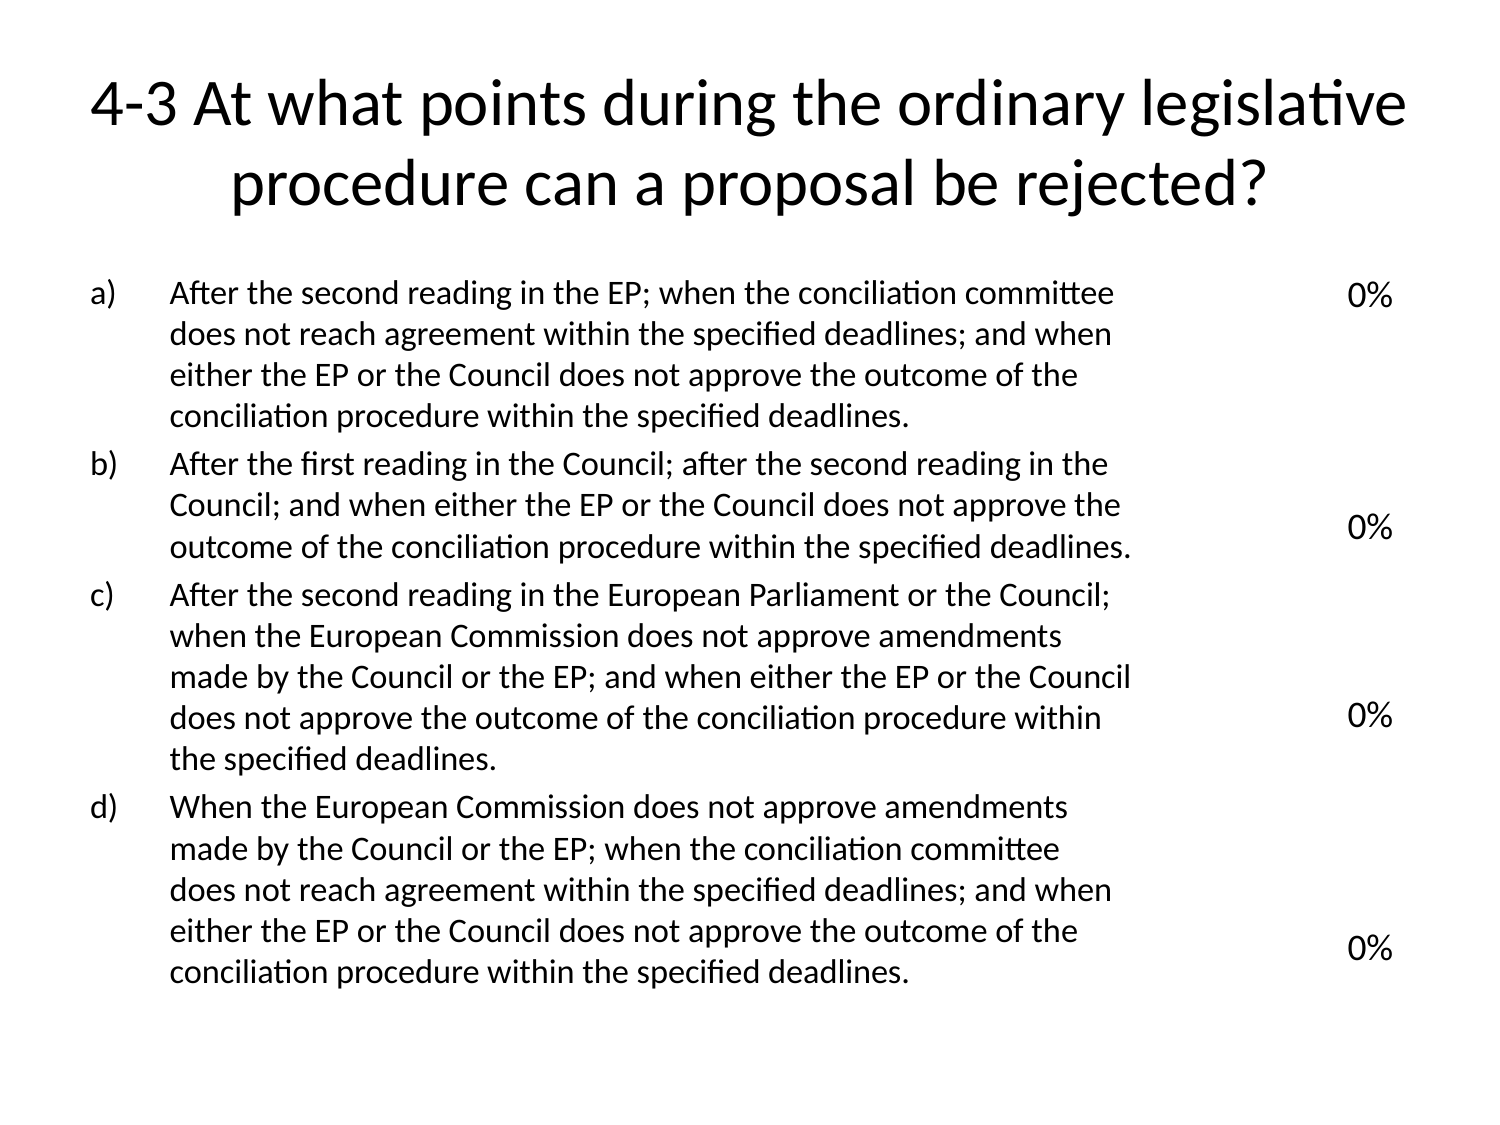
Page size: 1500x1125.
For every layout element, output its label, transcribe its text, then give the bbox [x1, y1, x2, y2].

title 4-3 At what points during the ordinary legislative procedure can a proposal be rejected? [74, 37, 1426, 241]
list 0% 0% 0% 0% [1124, 262, 1409, 1006]
list After the second reading in the EP; when the conciliation committee does not reach agreement within the specified deadlines; and when either the EP or the Council does not approve the outcome of the conciliation procedure within the specified deadlines. After the first reading in the Council; after the second reading in the Council; and when either the EP or the Council does not approve the outcome of the conciliation procedure within the specified deadlines. After the second reading in the European Parliament or the Council; when the European Commission does not approve amendments made by the Council or the EP; and when either the EP or the Council does not approve the outcome of the conciliation procedure within the specified deadlines. When the European Commission does not approve amendments made by the Council or the EP; when the conciliation committee does not reach agreement within the specified deadlines; and when either the EP or the Council does not approve the outcome of the conciliation procedure within the specified deadlines. [74, 262, 1151, 1038]
